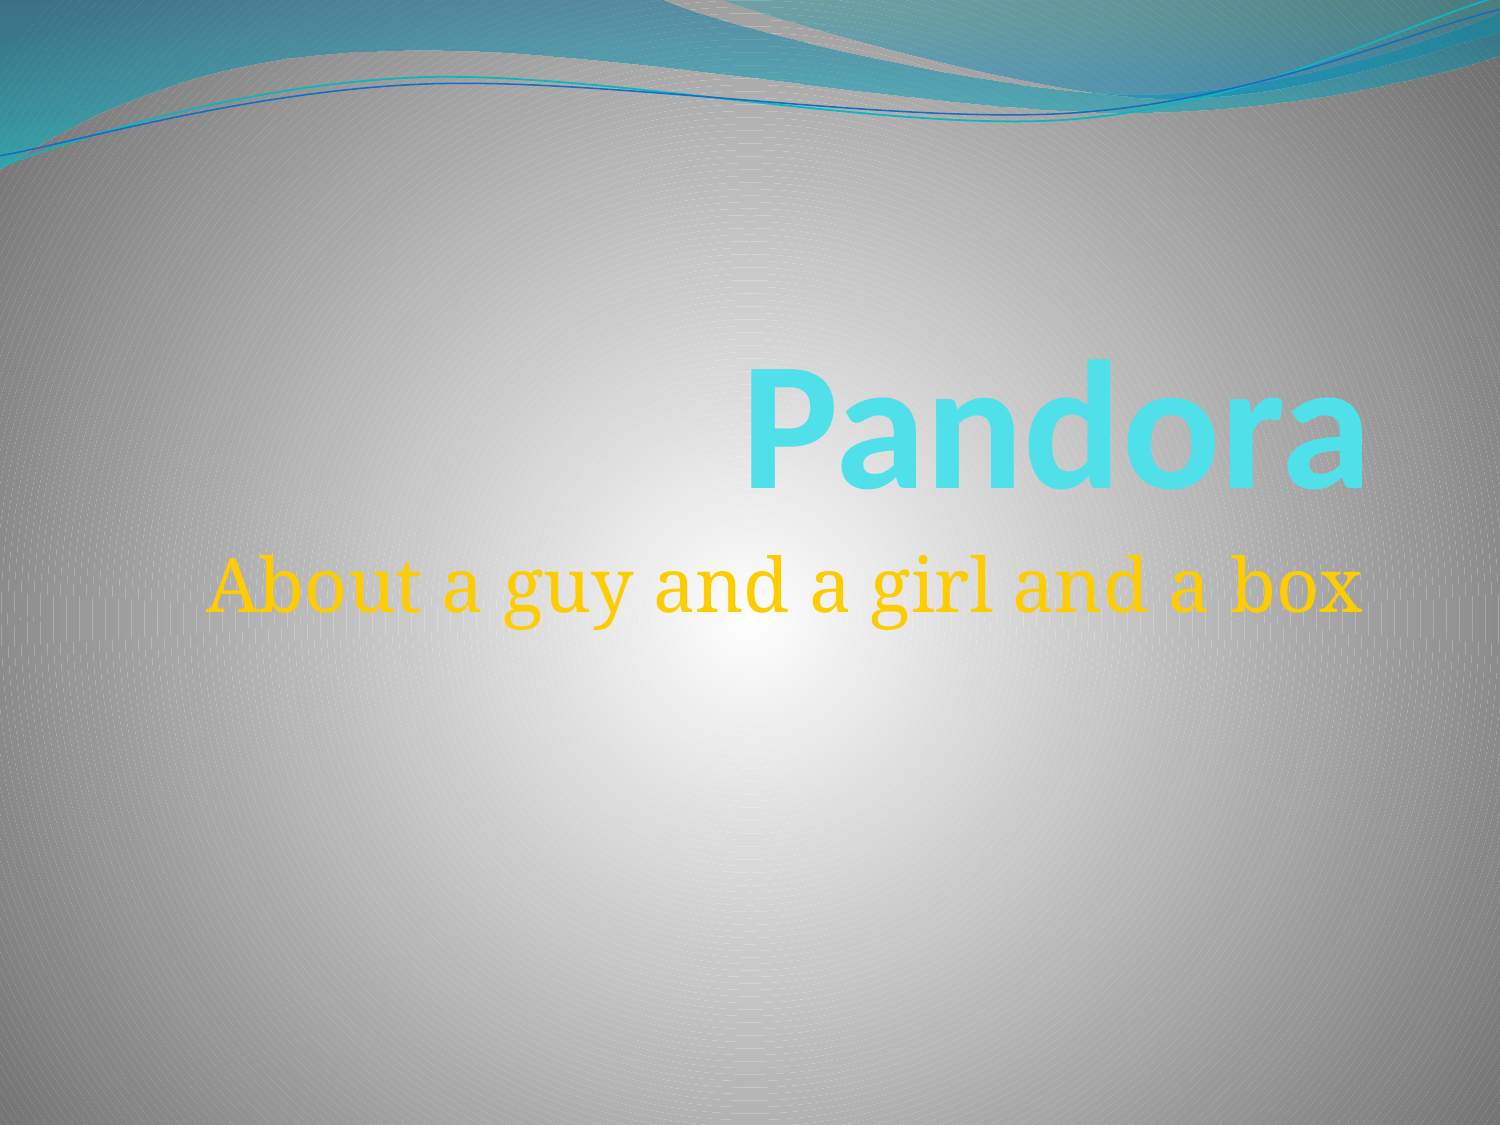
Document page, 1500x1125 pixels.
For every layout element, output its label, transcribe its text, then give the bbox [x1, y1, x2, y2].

title Pandora [87, 224, 1376, 525]
subtitle About a guy and a girl and a box [87, 529, 1375, 818]
